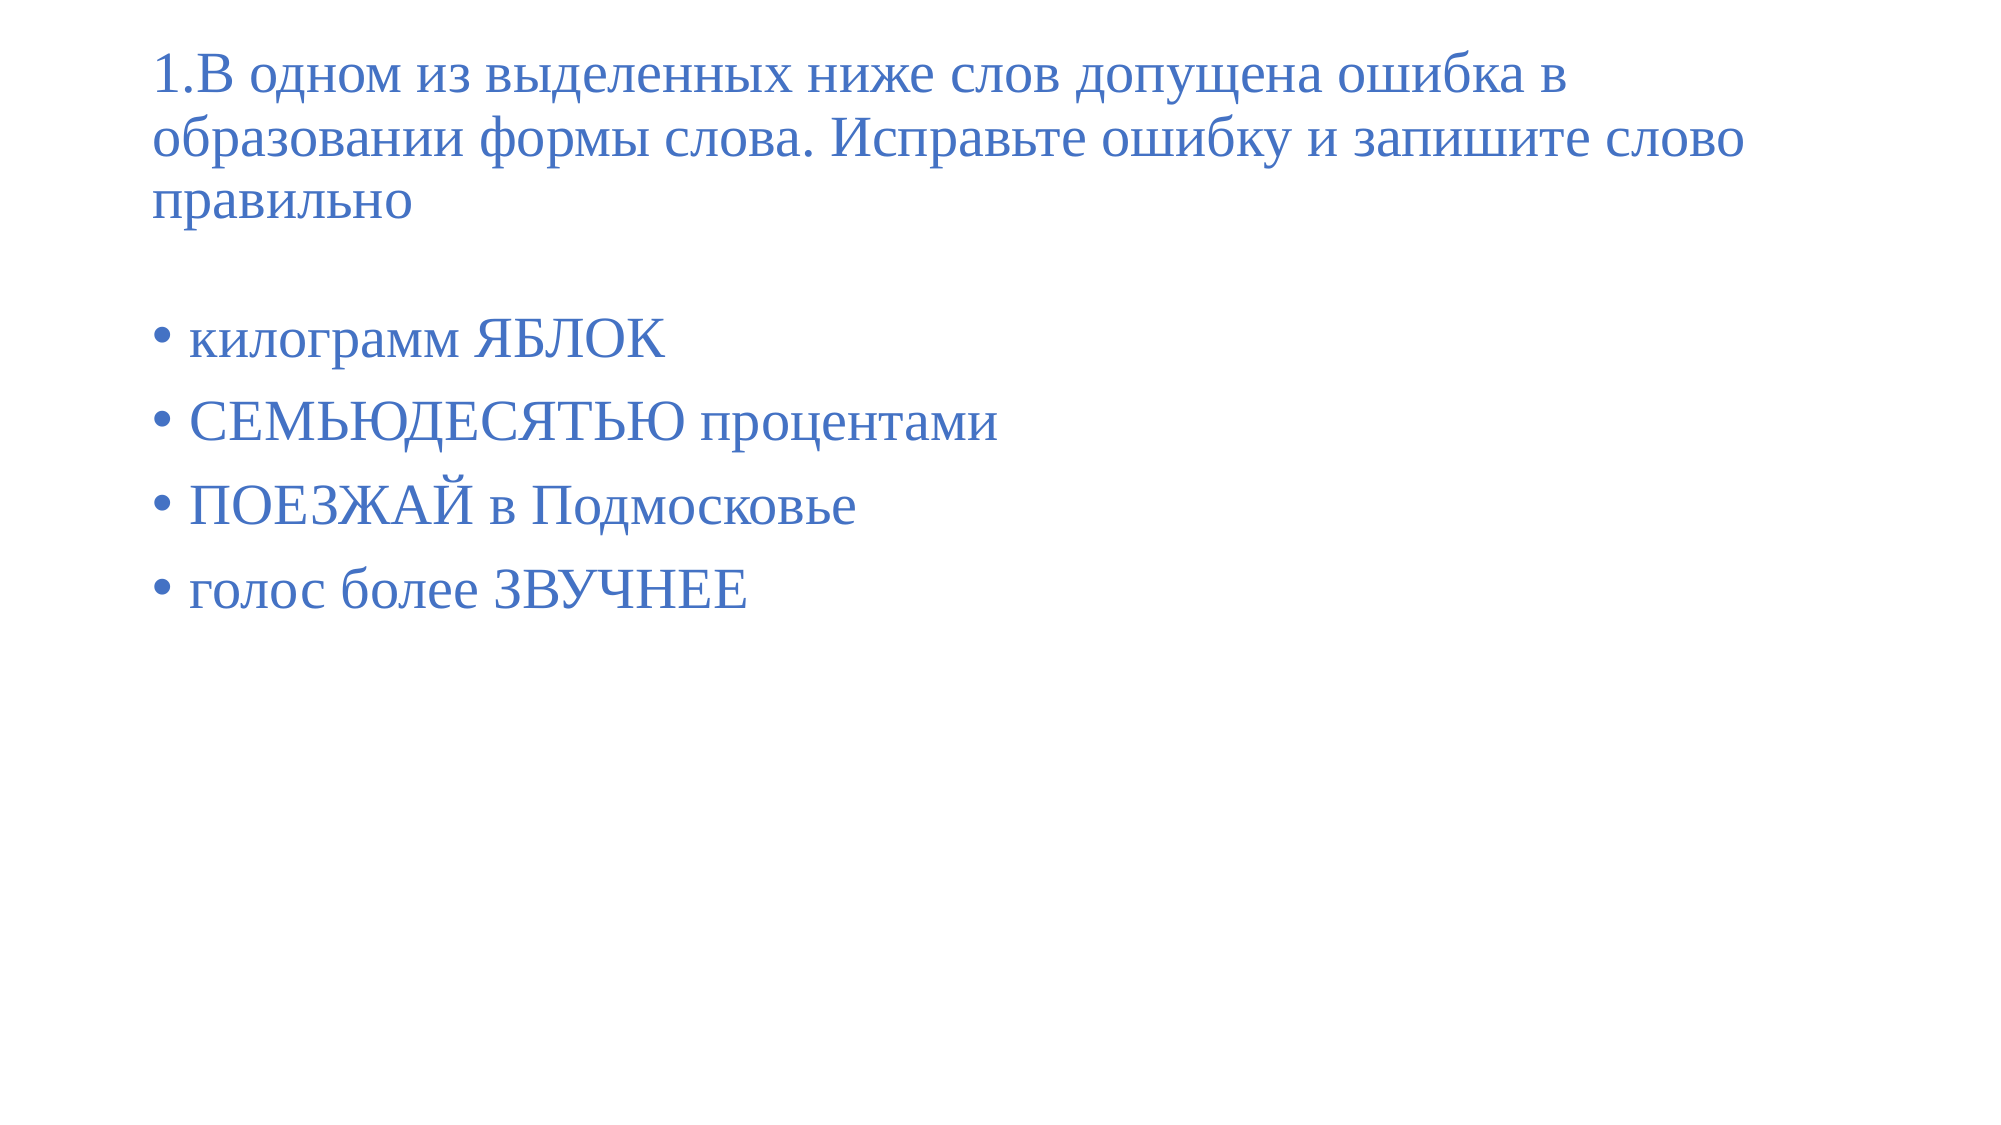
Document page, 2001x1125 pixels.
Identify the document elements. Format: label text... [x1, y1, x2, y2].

list килограмм ЯБЛОК СЕМЬЮДЕСЯТЬЮ процентами ПОЕЗЖАЙ в Подмосковье голос более ЗВУЧНЕЕ [137, 299, 1863, 1014]
title 1.В одном из выделенных ниже слов допущена ошибка в образовании формы слова. Исправьте ошибку и запишите слово правильно [137, 59, 1863, 278]
